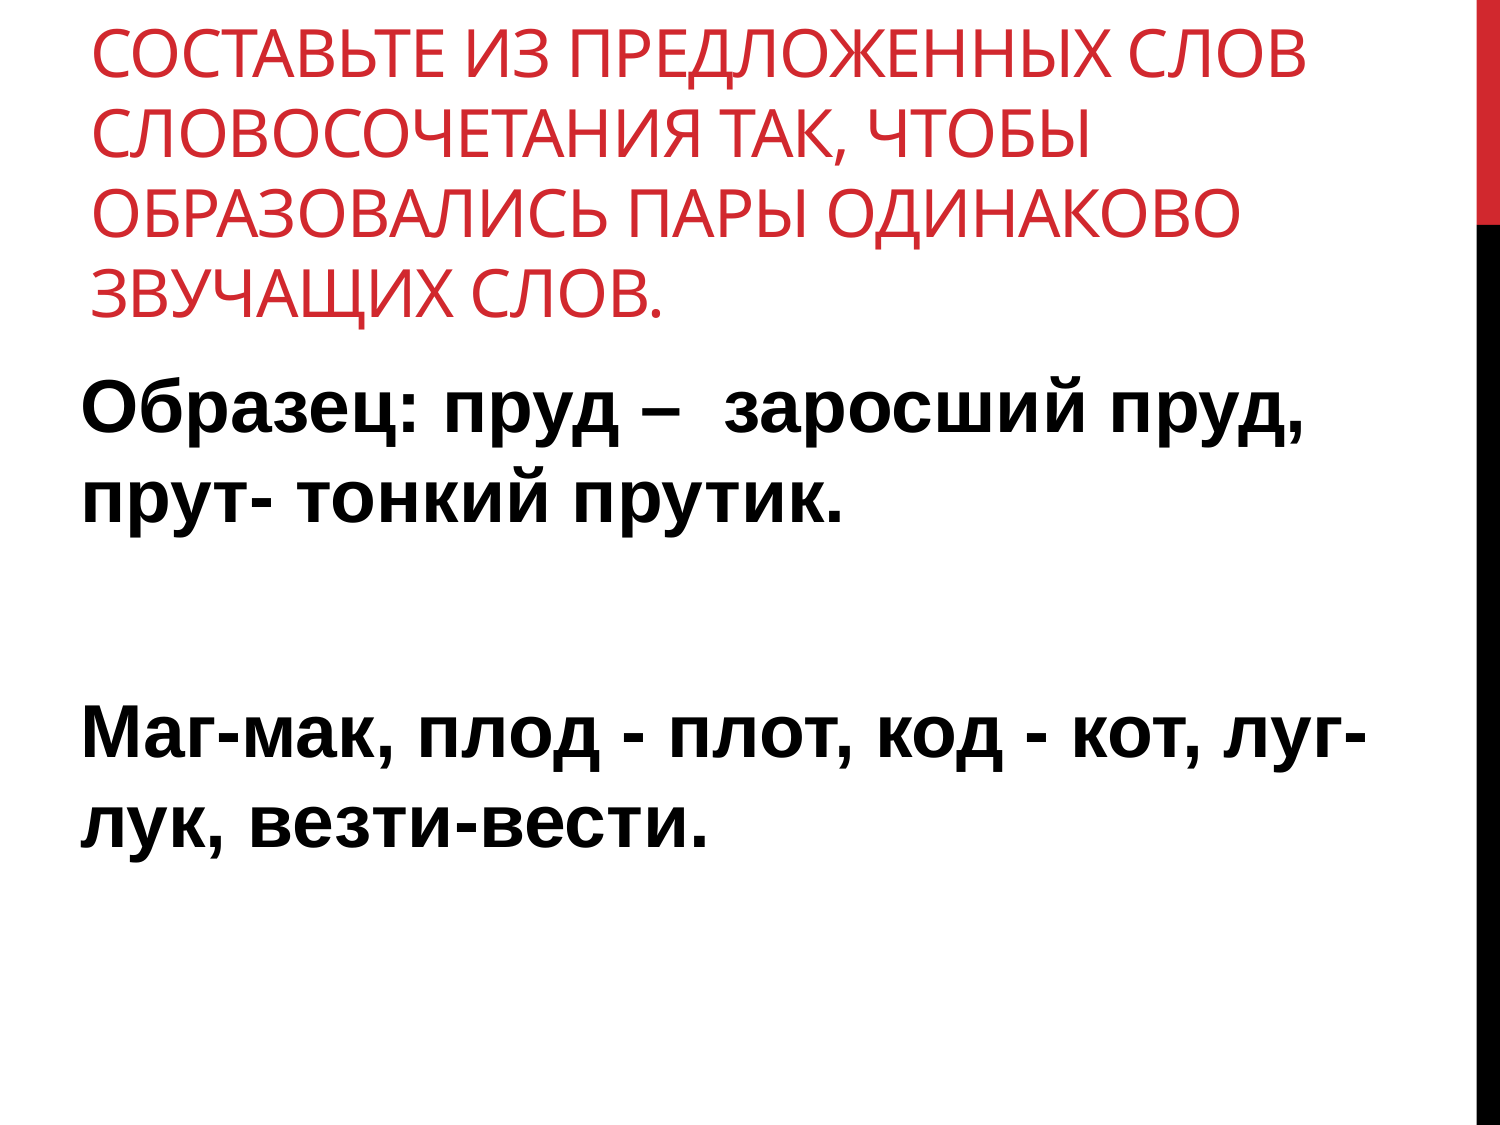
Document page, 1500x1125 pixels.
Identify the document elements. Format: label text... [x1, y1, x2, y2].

list Образец: пруд – заросший пруд, прут- тонкий прутик. Маг-мак, плод - плот, код - кот, луг-лук, везти-вести. [64, 349, 1425, 1071]
title Составьте из предложенных слов словосочетания так, чтобы образовались пары одинаково звучащих слов. [75, 42, 1436, 339]
